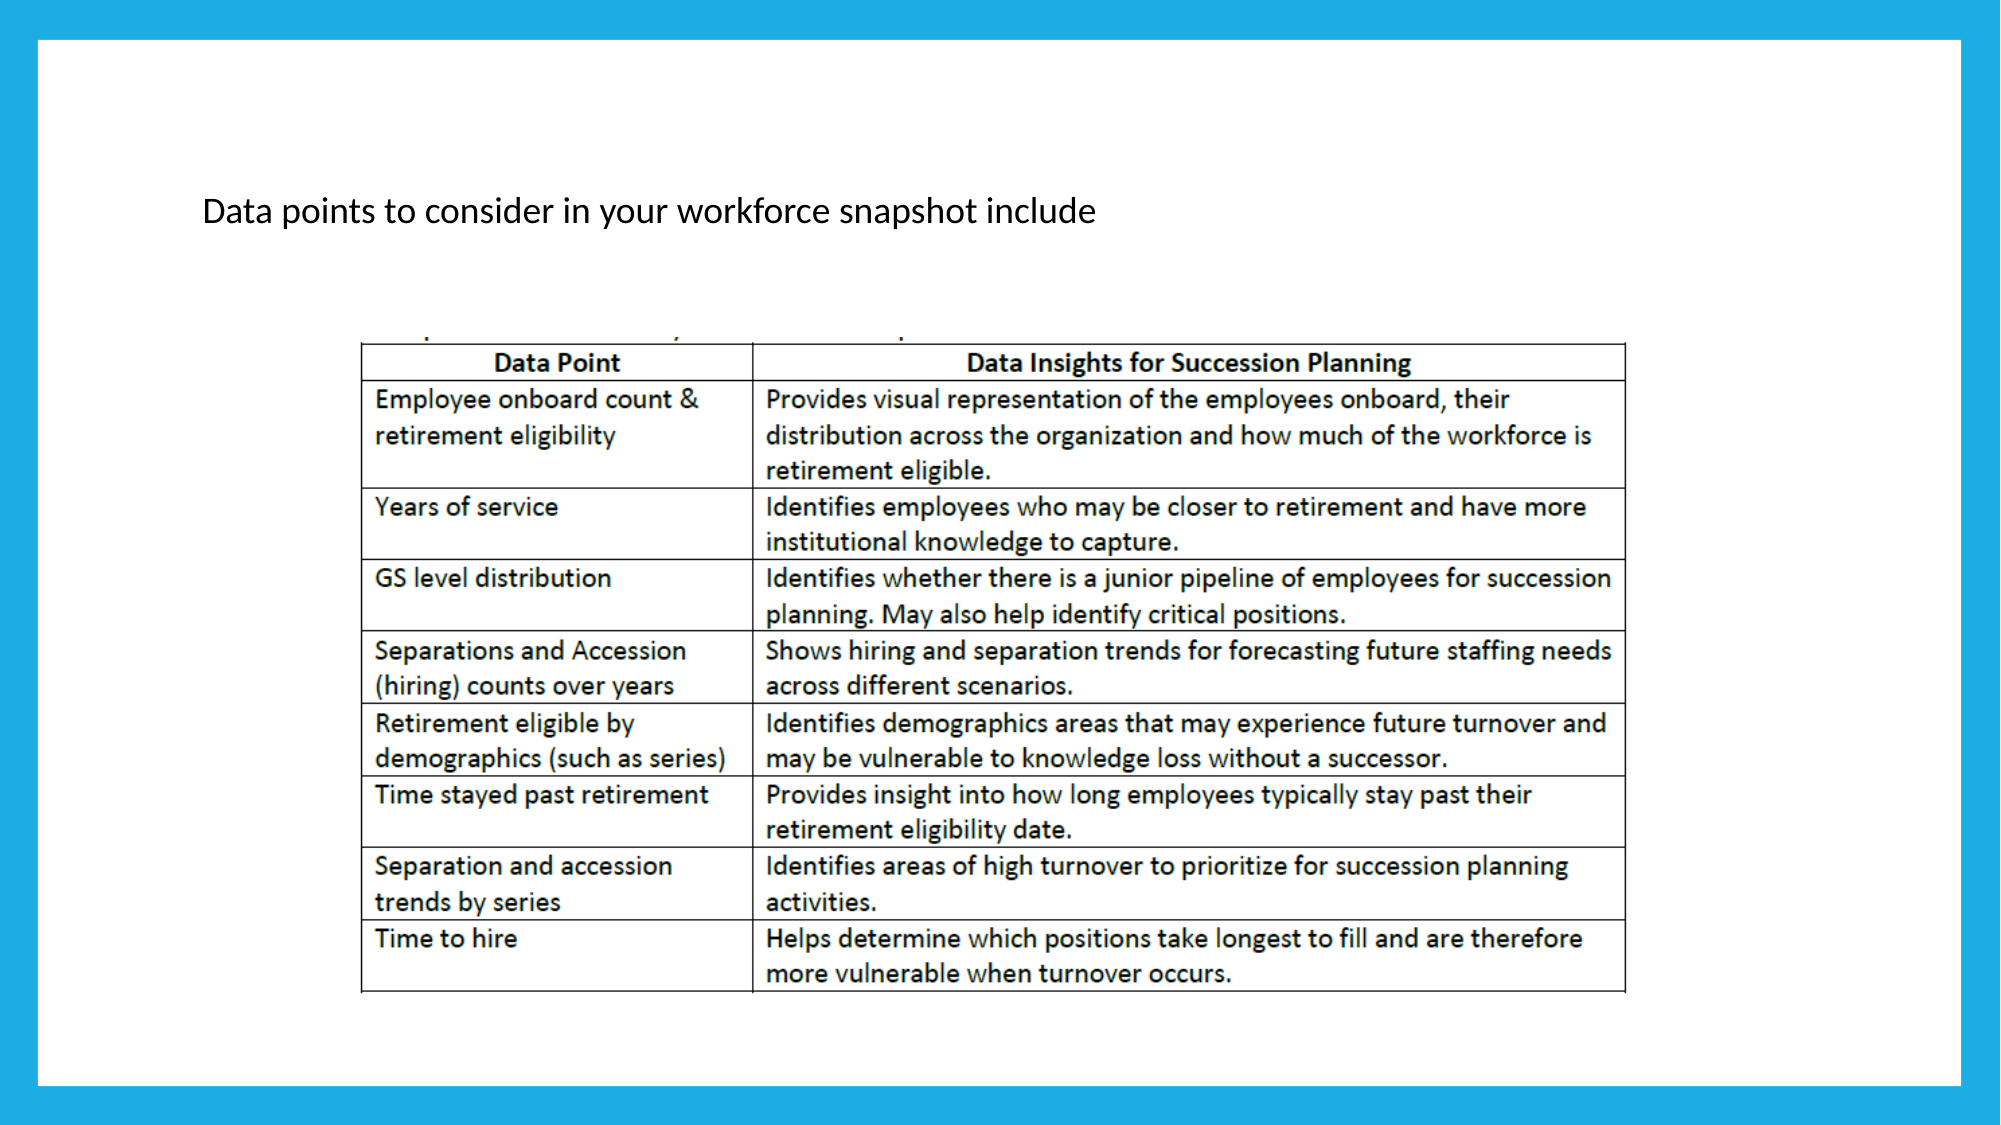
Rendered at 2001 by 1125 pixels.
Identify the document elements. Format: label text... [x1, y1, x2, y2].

title Data points to consider in your workforce snapshot include [187, 99, 1808, 323]
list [353, 337, 1642, 1001]
